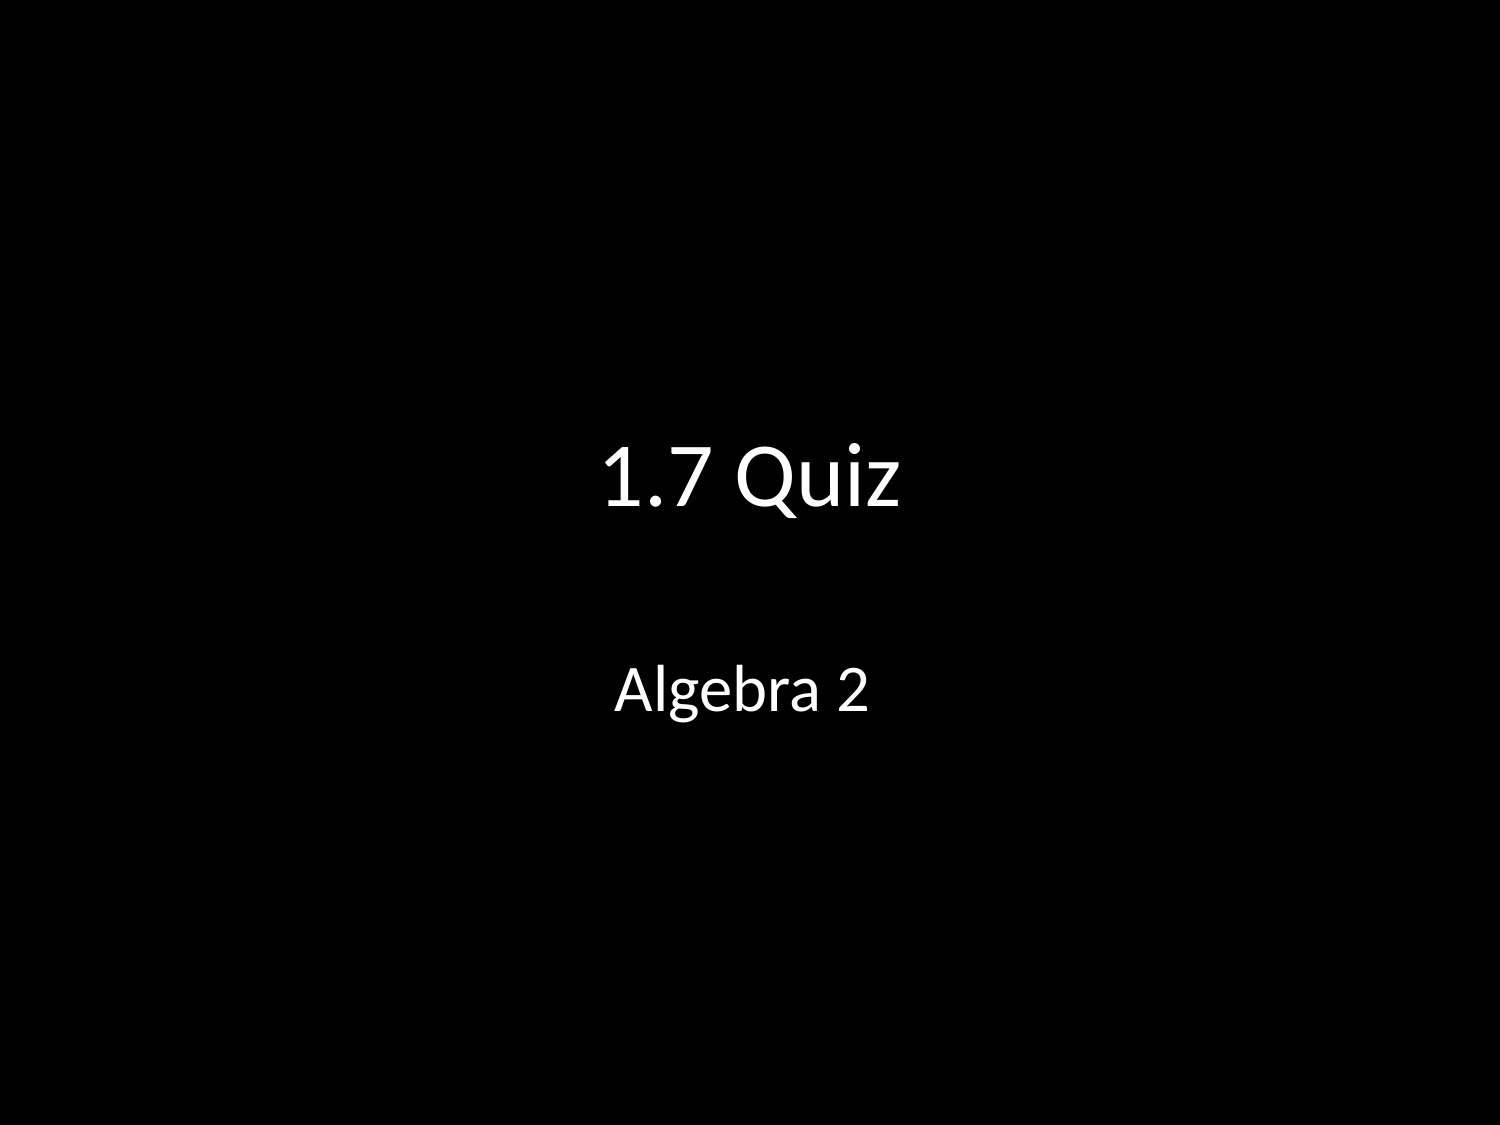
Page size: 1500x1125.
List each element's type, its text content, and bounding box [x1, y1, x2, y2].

title 1.7 Quiz [112, 349, 1388, 591]
subtitle Algebra 2 [225, 637, 1275, 925]
